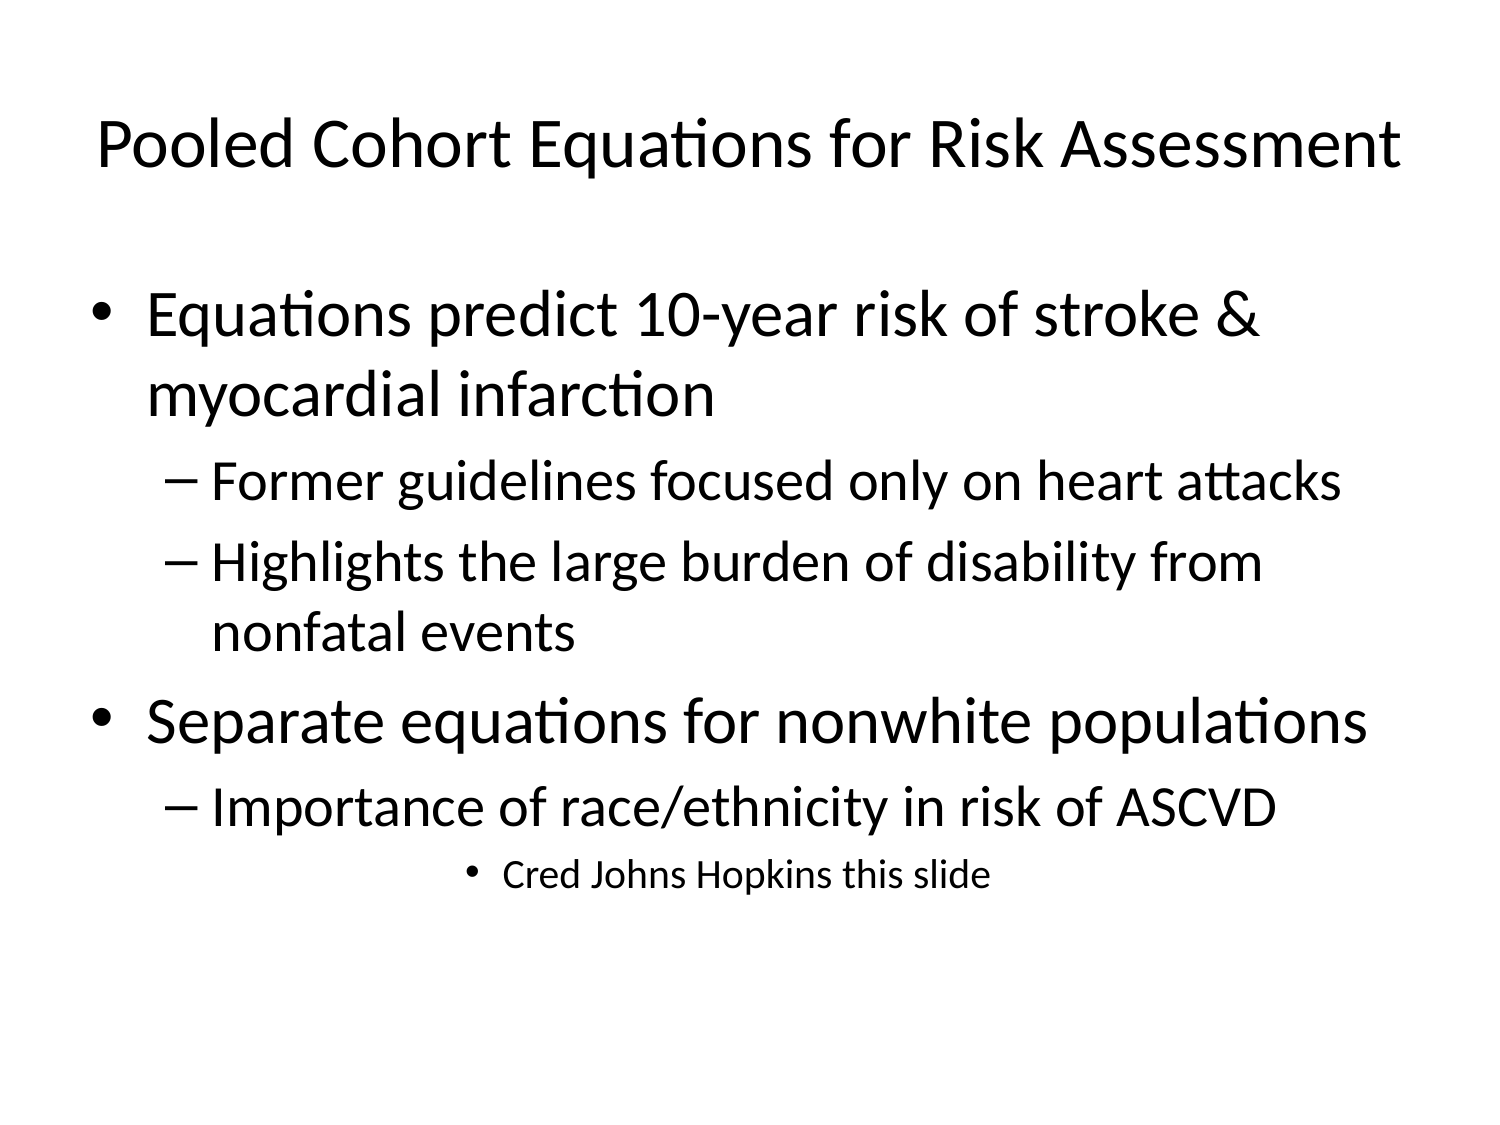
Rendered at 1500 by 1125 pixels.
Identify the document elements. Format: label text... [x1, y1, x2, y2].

title Pooled Cohort Equations for Risk Assessment [75, 45, 1425, 233]
list Equations predict 10-year risk of stroke & myocardial infarction Former guidelines focused only on heart attacks Highlights the large burden of disability from nonfatal events Separate equations for nonwhite populations Importance of race/ethnicity in risk of ASCVD Cred Johns Hopkins this slide [75, 262, 1425, 1005]
